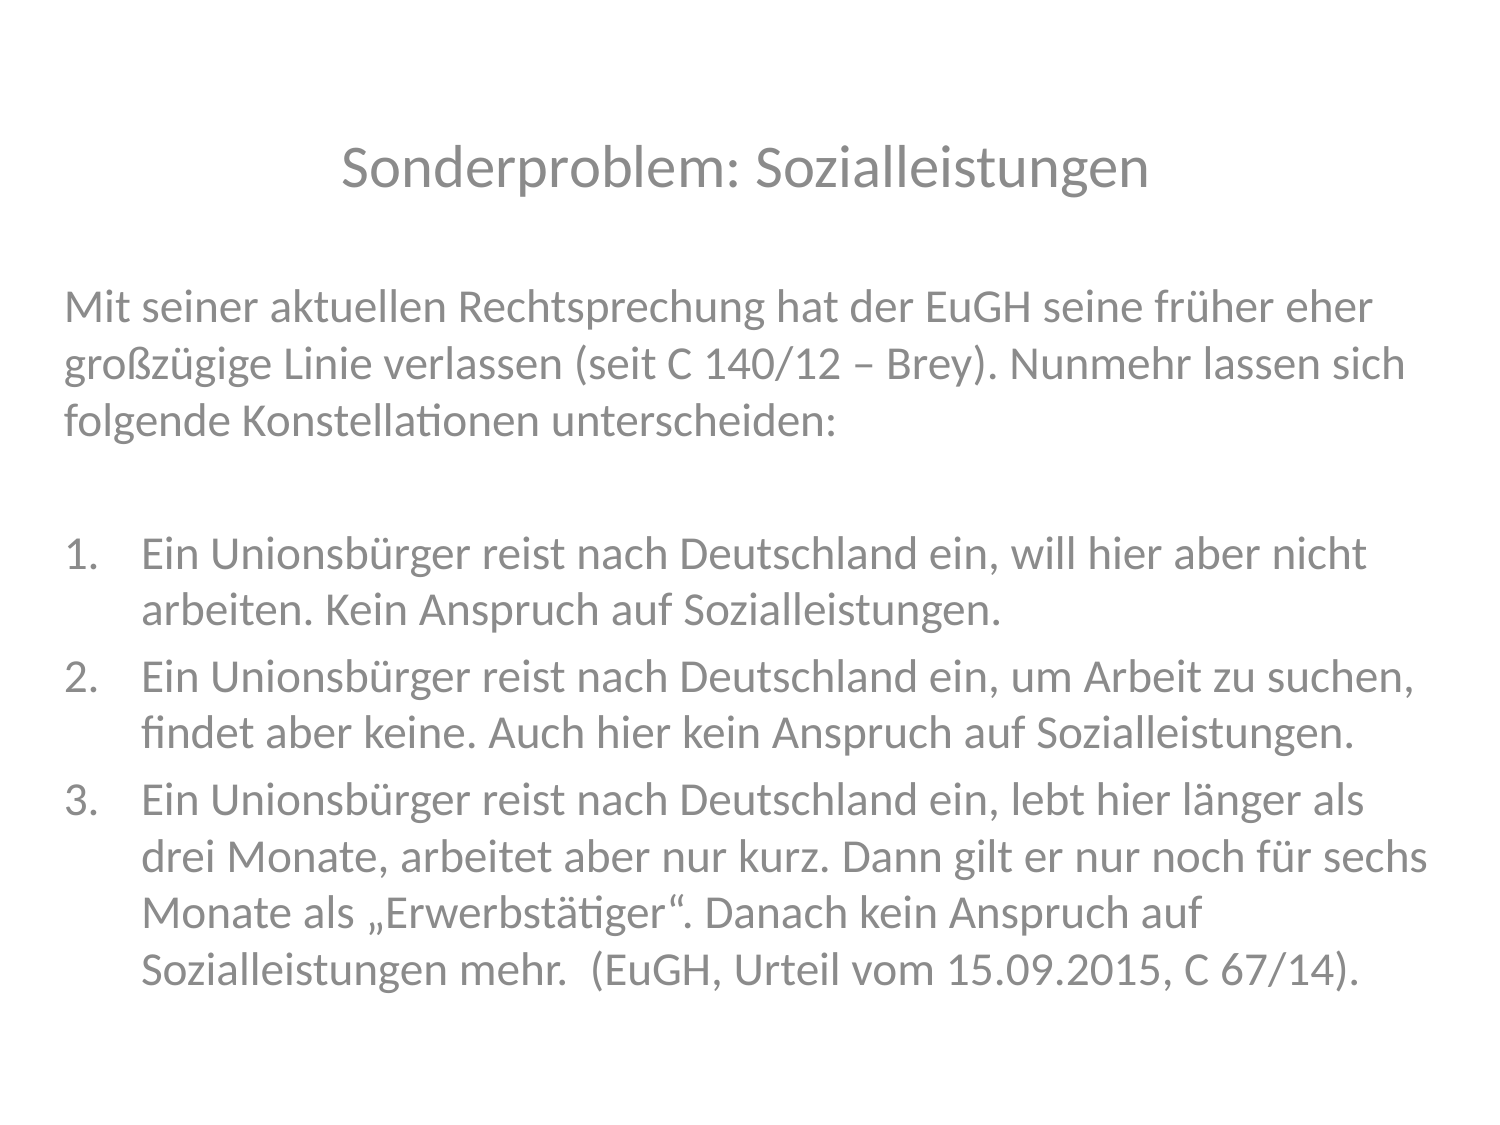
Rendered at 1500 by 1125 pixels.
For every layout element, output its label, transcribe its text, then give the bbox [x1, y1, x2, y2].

subtitle Sonderproblem: Sozialleistungen Mit seiner aktuellen Rechtsprechung hat der EuGH seine früher eher großzügige Linie verlassen (seit C 140/12 – Brey). Nunmehr lassen sich folgende Konstellationen unterscheiden: Ein Unionsbürger reist nach Deutschland ein, will hier aber nicht arbeiten. Kein Anspruch auf Sozialleistungen. Ein Unionsbürger reist nach Deutschland ein, um Arbeit zu suchen, findet aber keine. Auch hier kein Anspruch auf Sozialleistungen. Ein Unionsbürger reist nach Deutschland ein, lebt hier länger als drei Monate, arbeitet aber nur kurz. Dann gilt er nur noch für sechs Monate als „Erwerbstätiger“. Danach kein Anspruch auf Sozialleistungen mehr. (EuGH, Urteil vom 15.09.2015, C 67/14). [48, 50, 1446, 1063]
